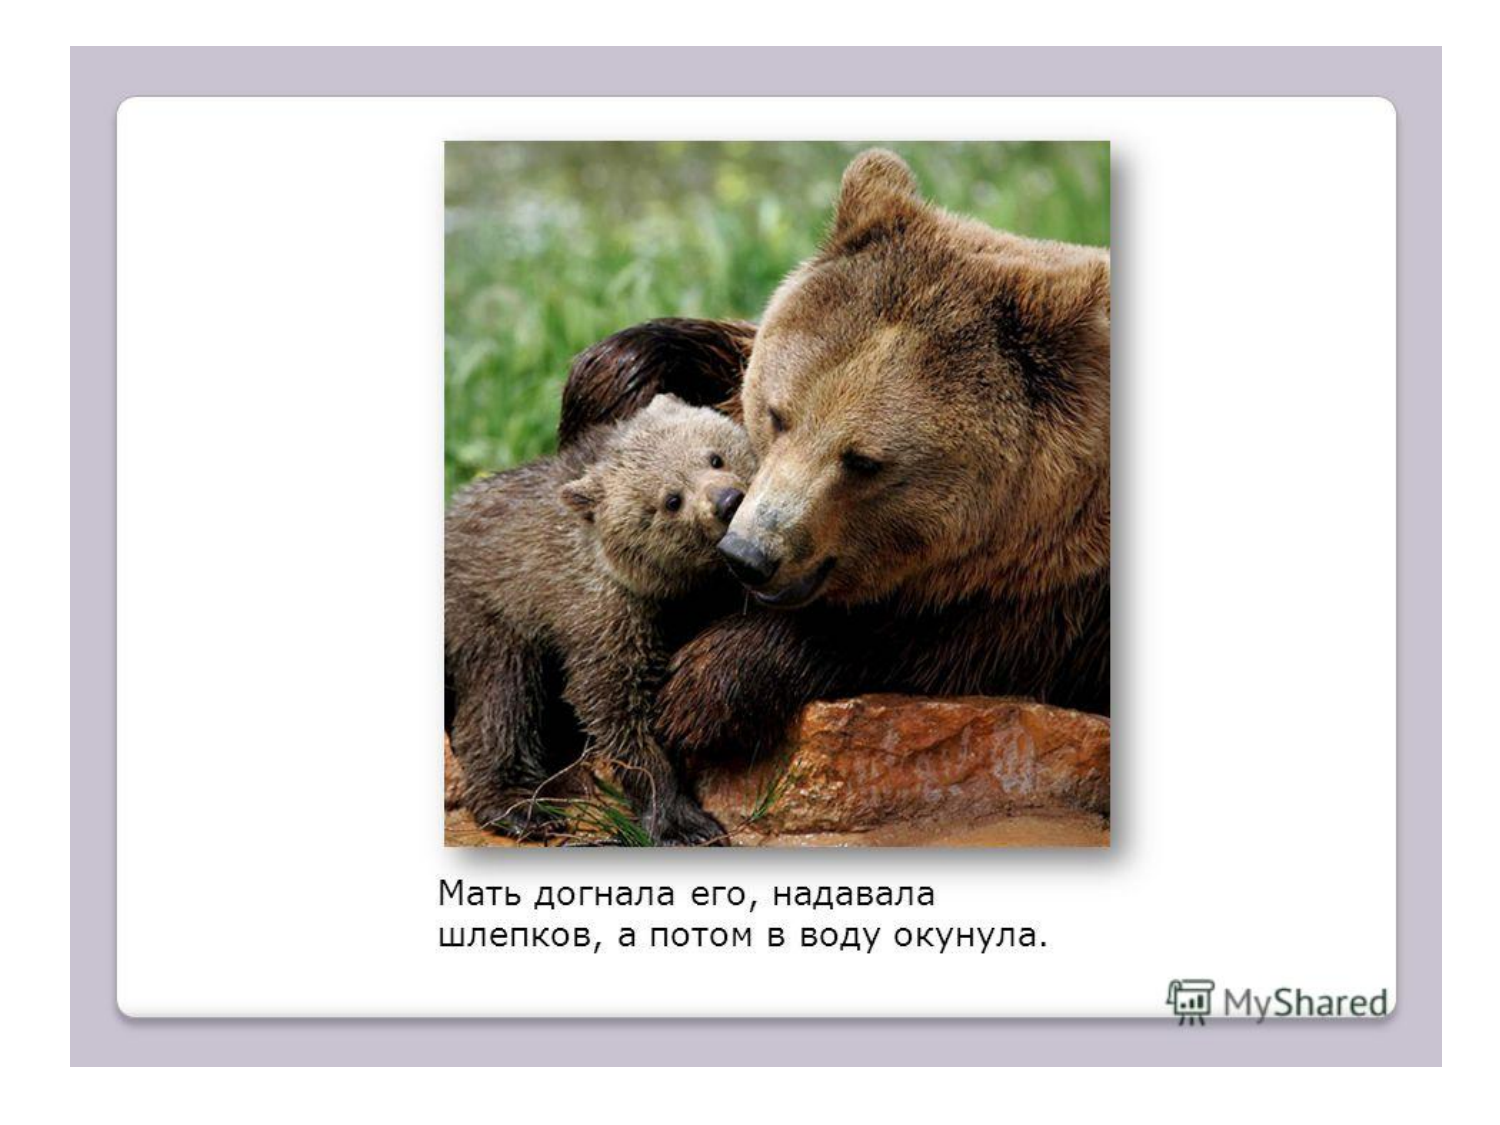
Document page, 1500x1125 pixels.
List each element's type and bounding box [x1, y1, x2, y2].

picture [70, 46, 1442, 1067]
